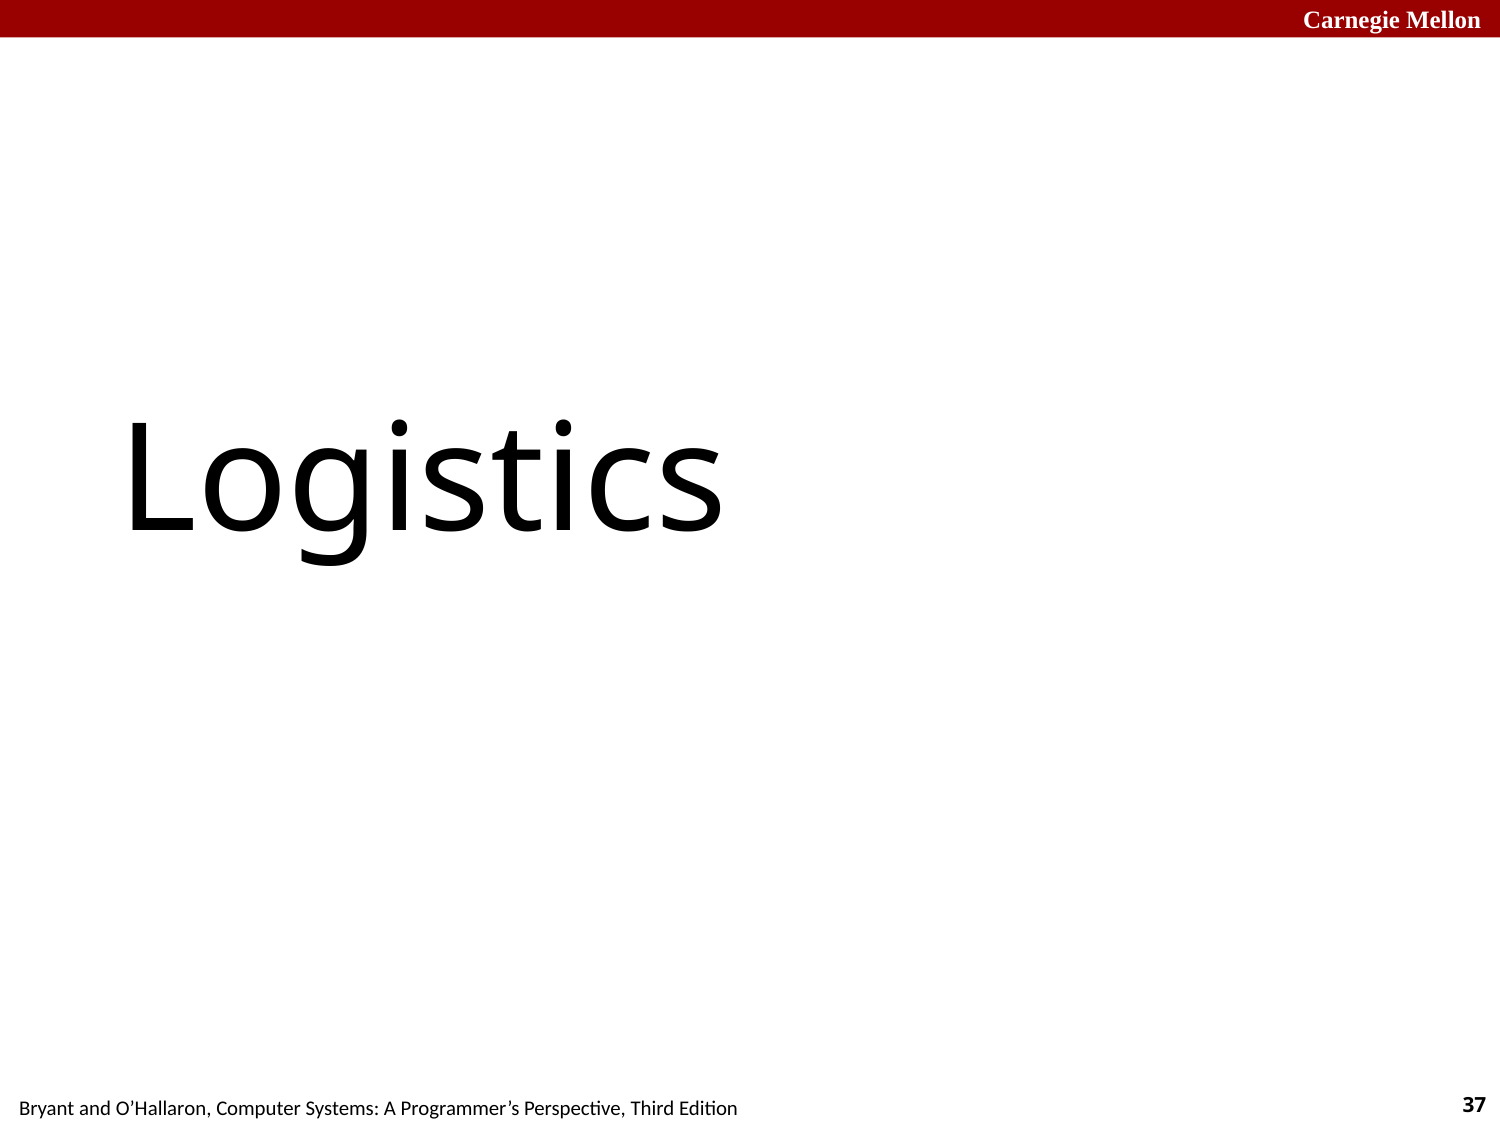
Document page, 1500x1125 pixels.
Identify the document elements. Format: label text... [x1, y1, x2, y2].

title Logistics [112, 349, 1388, 591]
